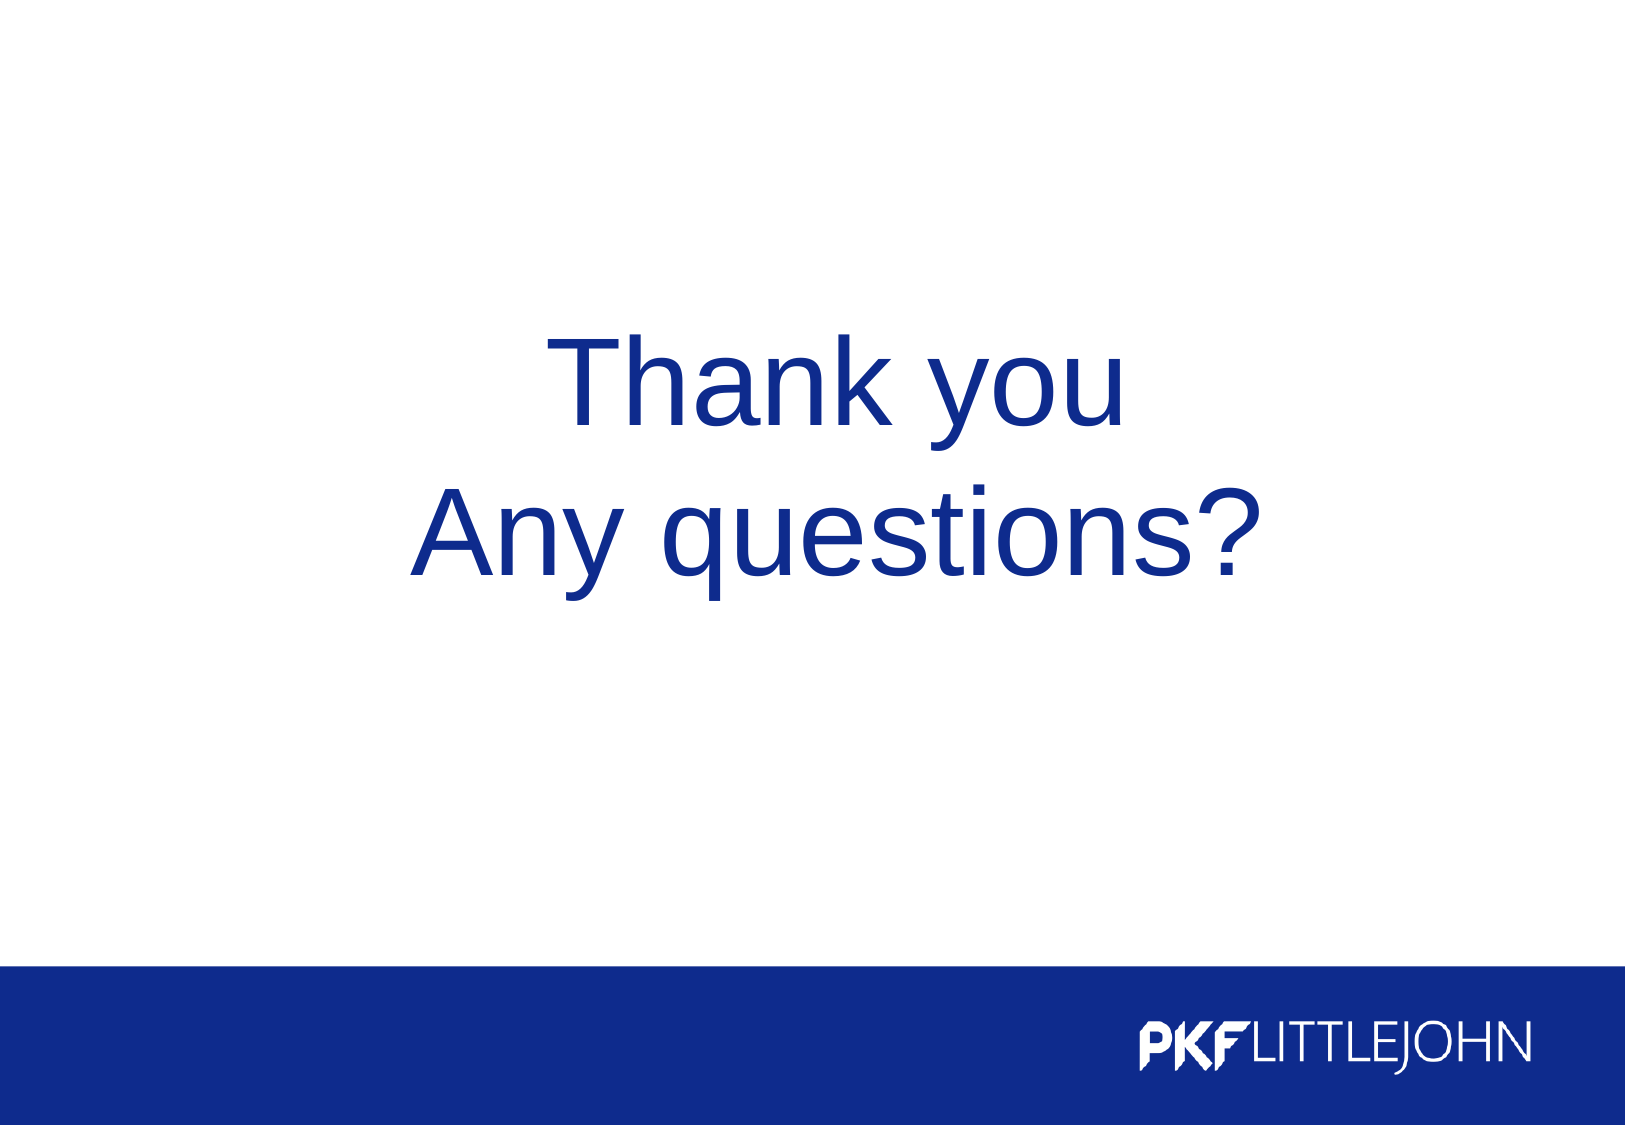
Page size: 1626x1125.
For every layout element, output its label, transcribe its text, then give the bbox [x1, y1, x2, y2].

picture [1107, 988, 1563, 1103]
list Thank you Any questions? [124, 292, 1551, 888]
